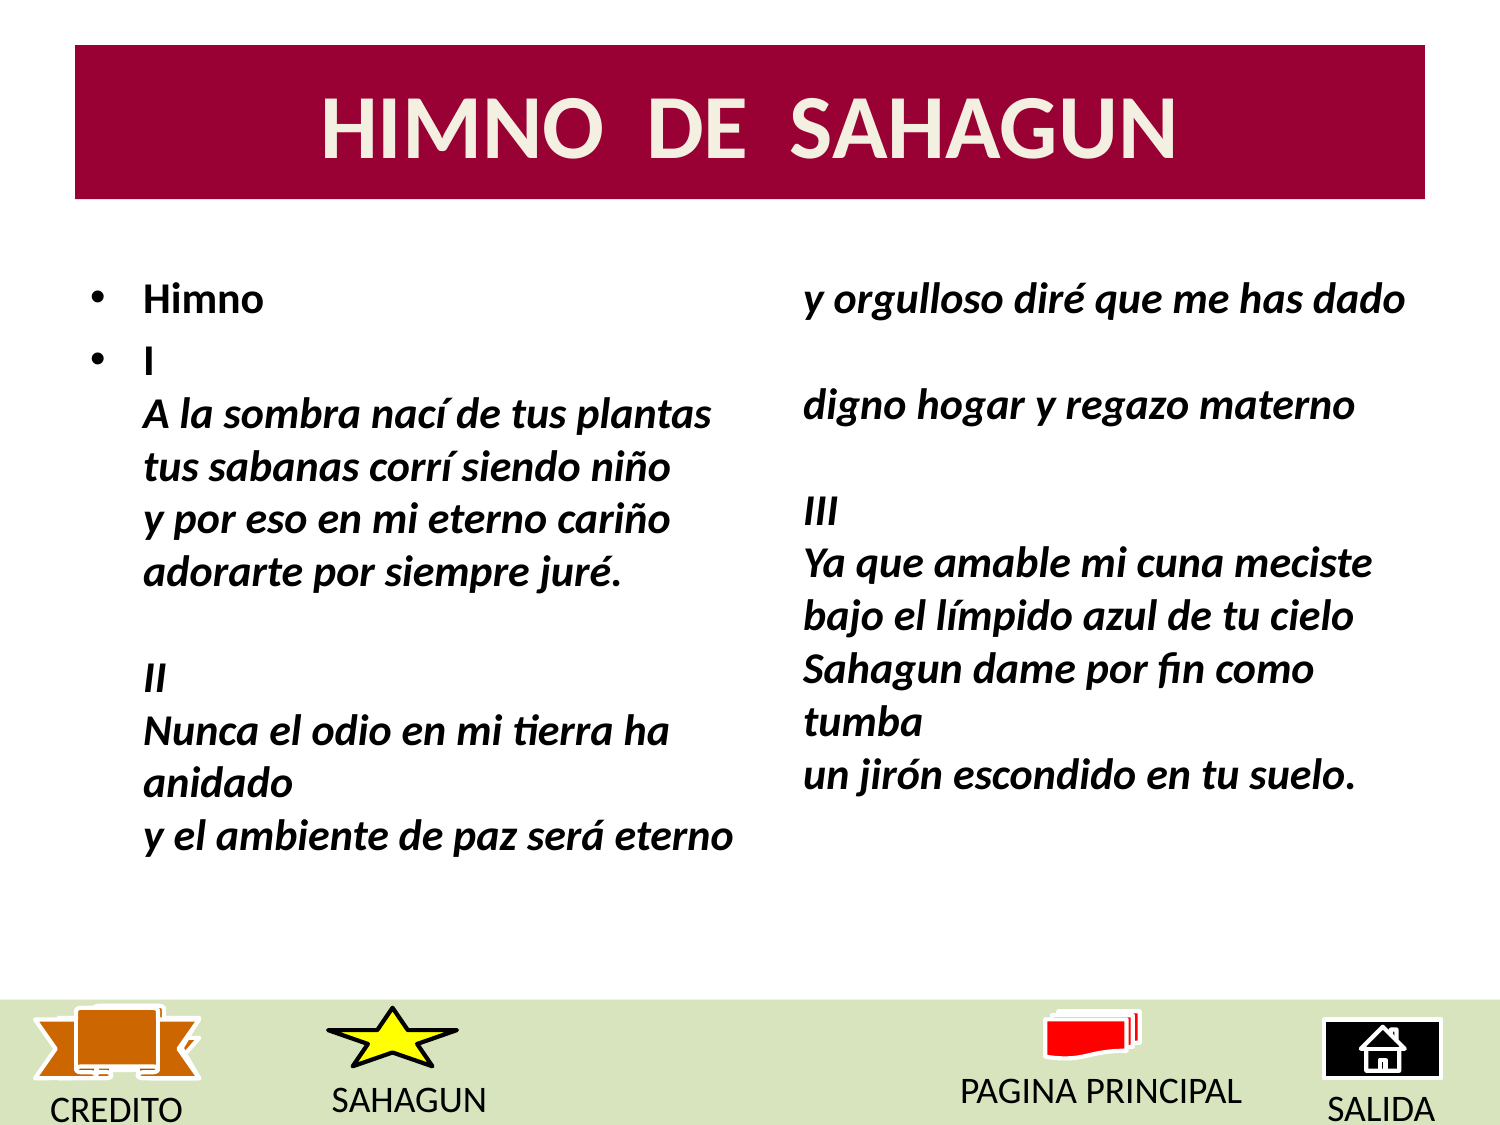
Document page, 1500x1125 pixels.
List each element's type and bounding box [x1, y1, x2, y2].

title [75, 45, 1425, 200]
text_box [0, 997, 1500, 1125]
list [75, 262, 1425, 891]
